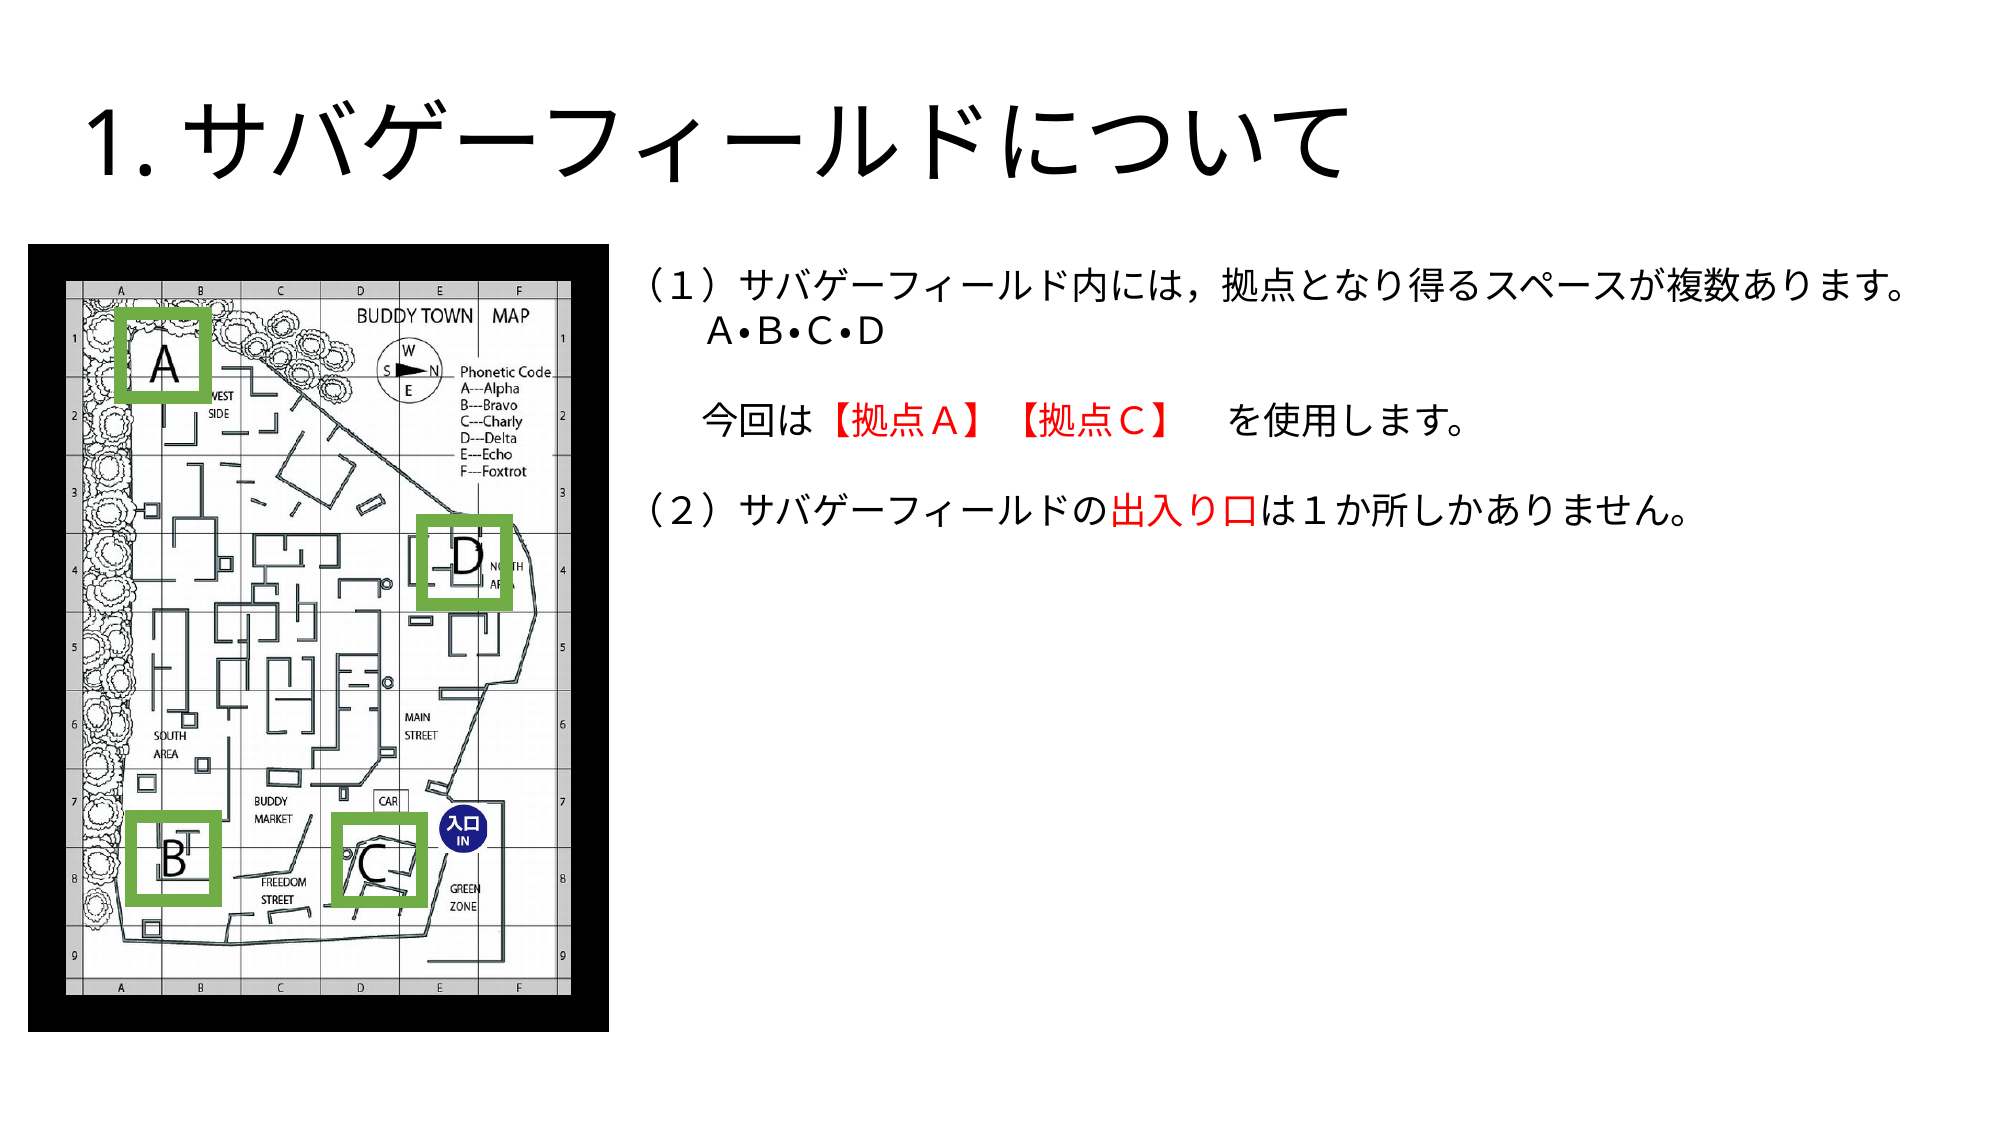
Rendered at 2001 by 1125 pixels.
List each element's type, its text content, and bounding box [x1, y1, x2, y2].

picture [438, 803, 488, 853]
title 1.サバゲーフィールドについて [65, 37, 1791, 255]
text_box （１）サバゲーフィールド内には，拠点となり得るスペースが複数あります。 Ａ・Ｂ・Ｃ・Ｄ 今回は【拠点Ａ】【拠点Ｃ】 を使用します。 （２）サバゲーフィールドの出入り口は１か所しかありません。 [611, 254, 1935, 765]
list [65, 281, 572, 995]
